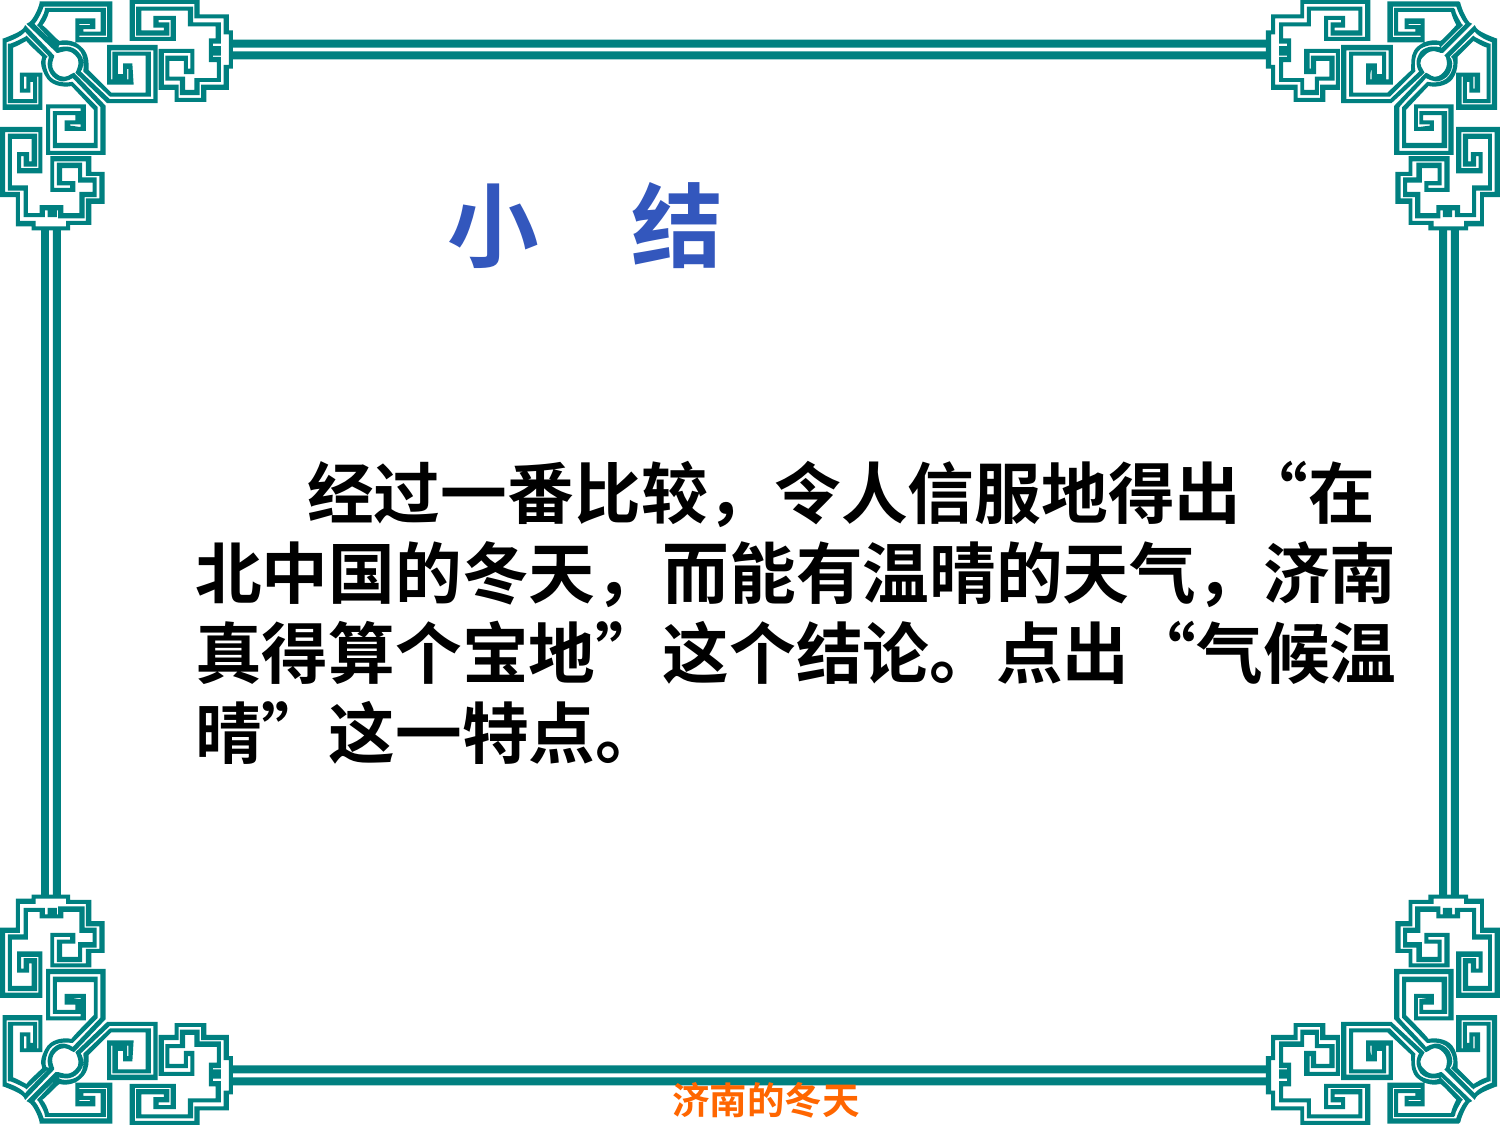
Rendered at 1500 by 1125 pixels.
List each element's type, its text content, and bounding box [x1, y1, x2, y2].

title 小 结 [123, 160, 1048, 349]
list 经过一番比较，令人信服地得出“在北中国的冬天，而能有温晴的天气，济南真得算个宝地”这个结论。点出“气候温晴”这一特点。 [123, 444, 1416, 906]
